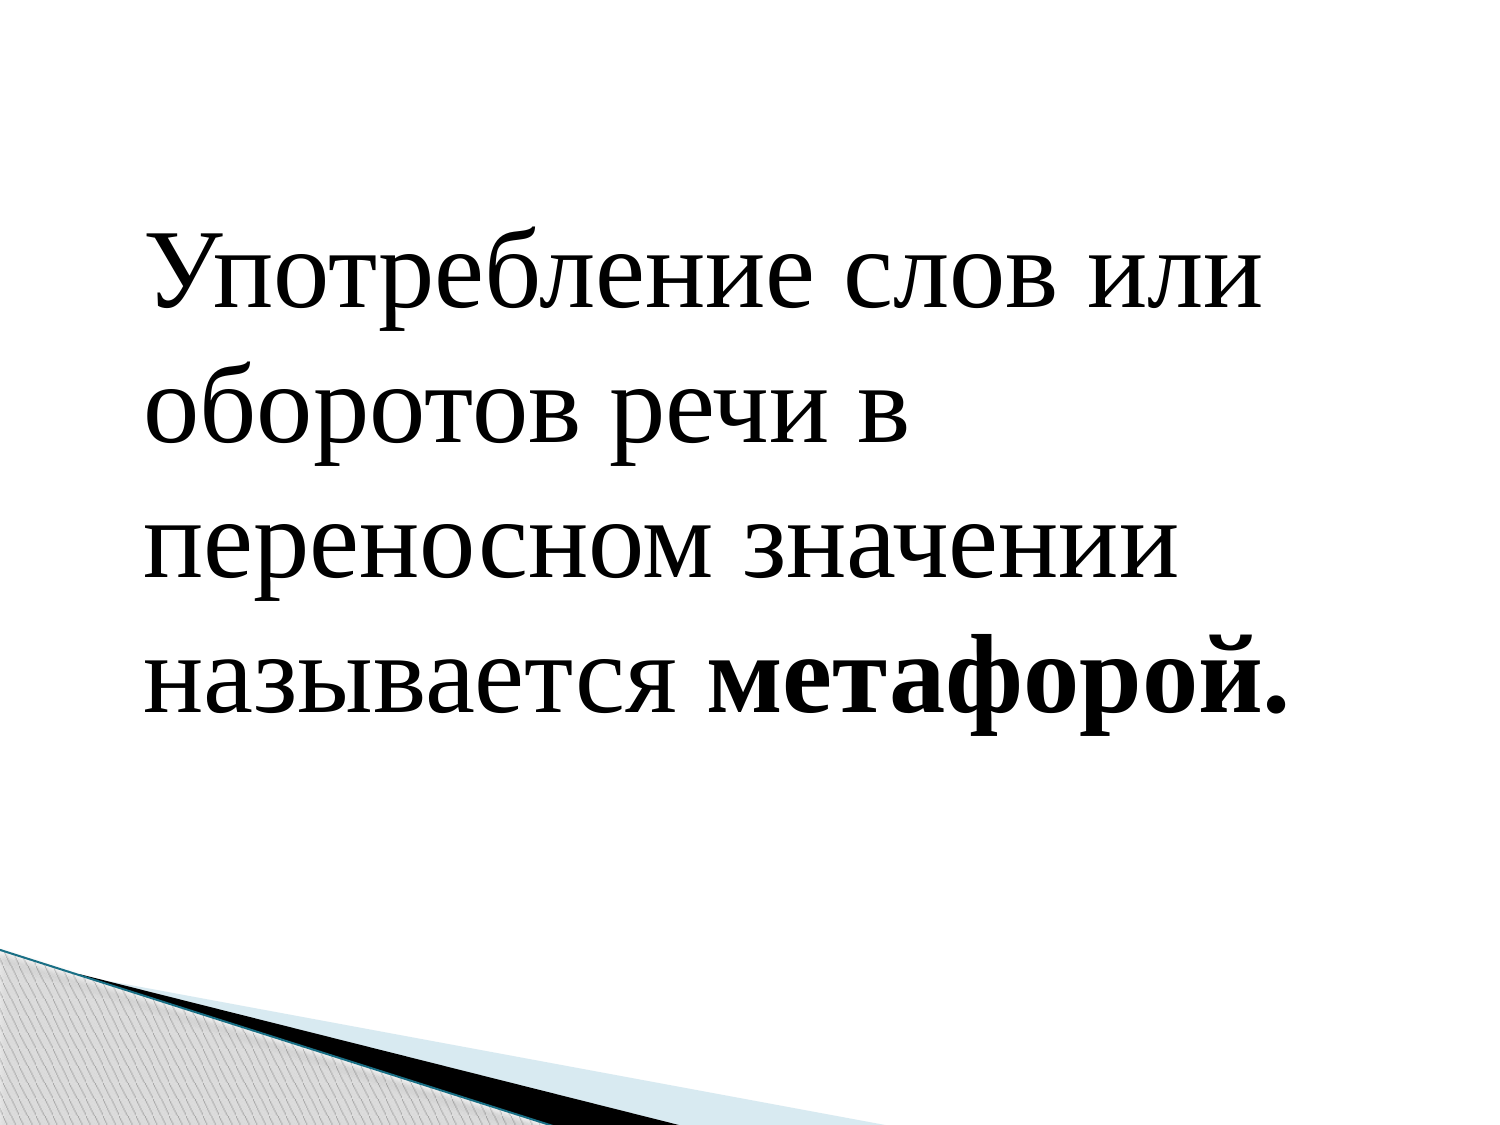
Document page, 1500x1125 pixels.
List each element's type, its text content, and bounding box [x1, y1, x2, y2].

text_box Употребление слов или оборотов речи в переносном значении называется метафорой. [128, 187, 1407, 743]
